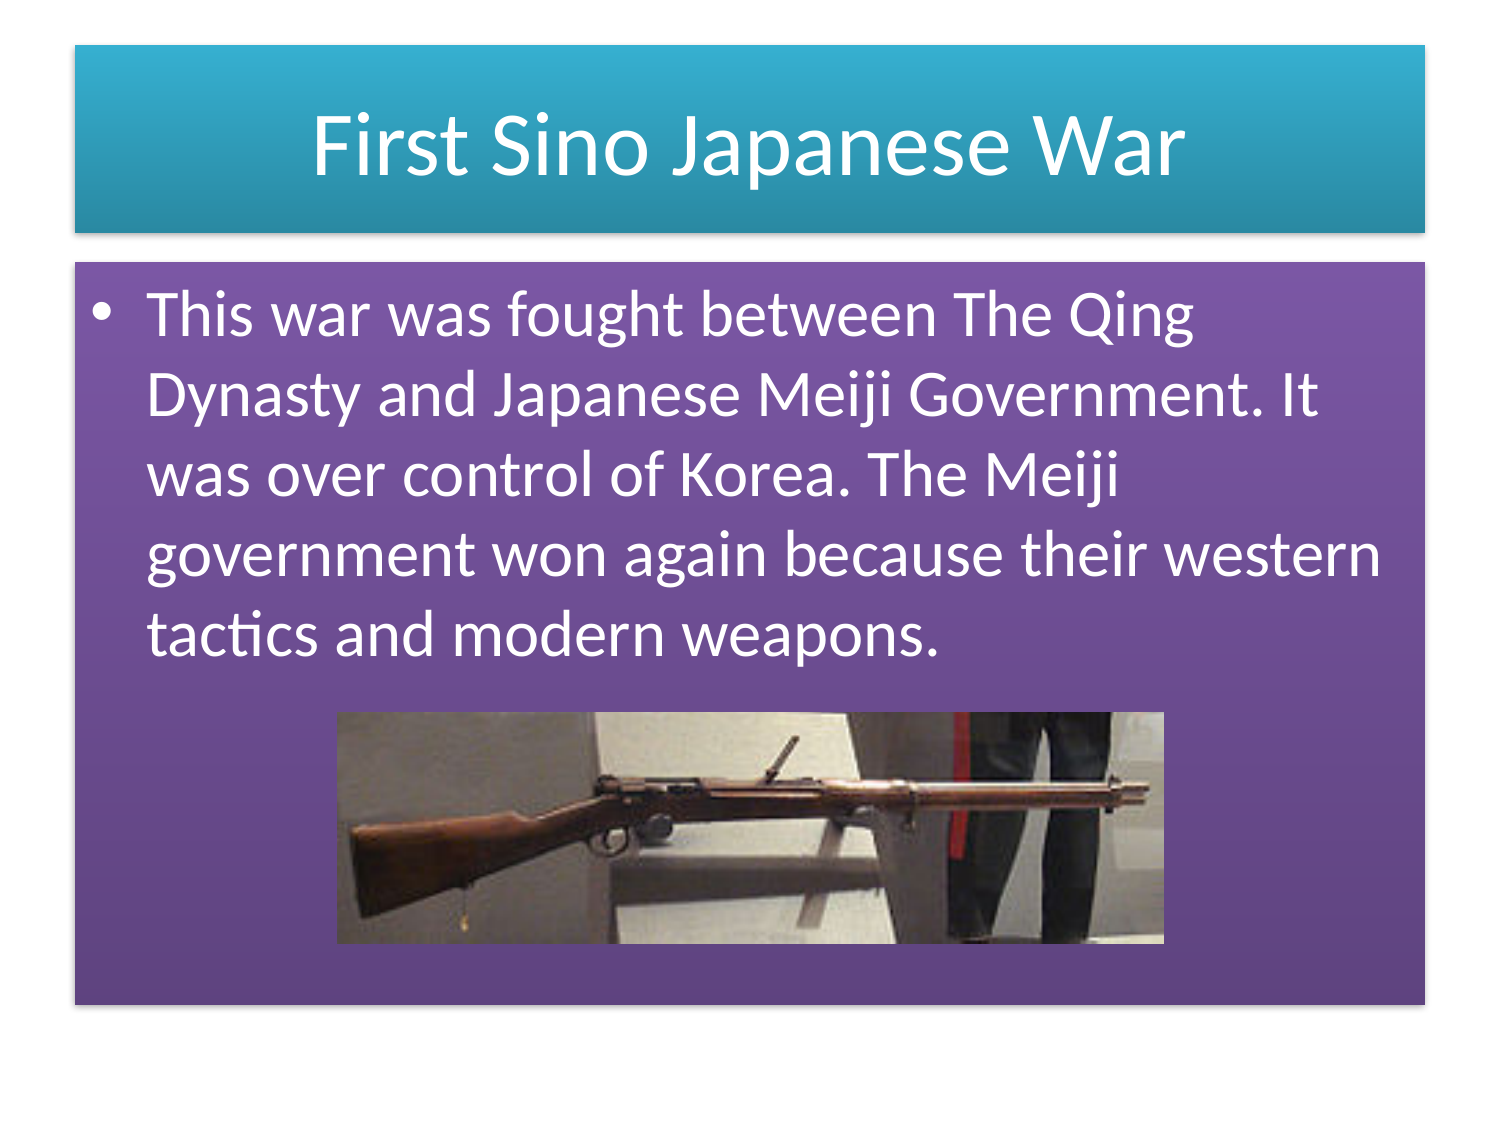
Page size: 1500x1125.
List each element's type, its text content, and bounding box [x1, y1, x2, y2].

title First Sino Japanese War [75, 45, 1425, 233]
list This war was fought between The Qing Dynasty and Japanese Meiji Government. It was over control of Korea. The Meiji government won again because their western tactics and modern weapons. [75, 262, 1425, 1005]
picture [337, 712, 1164, 944]
